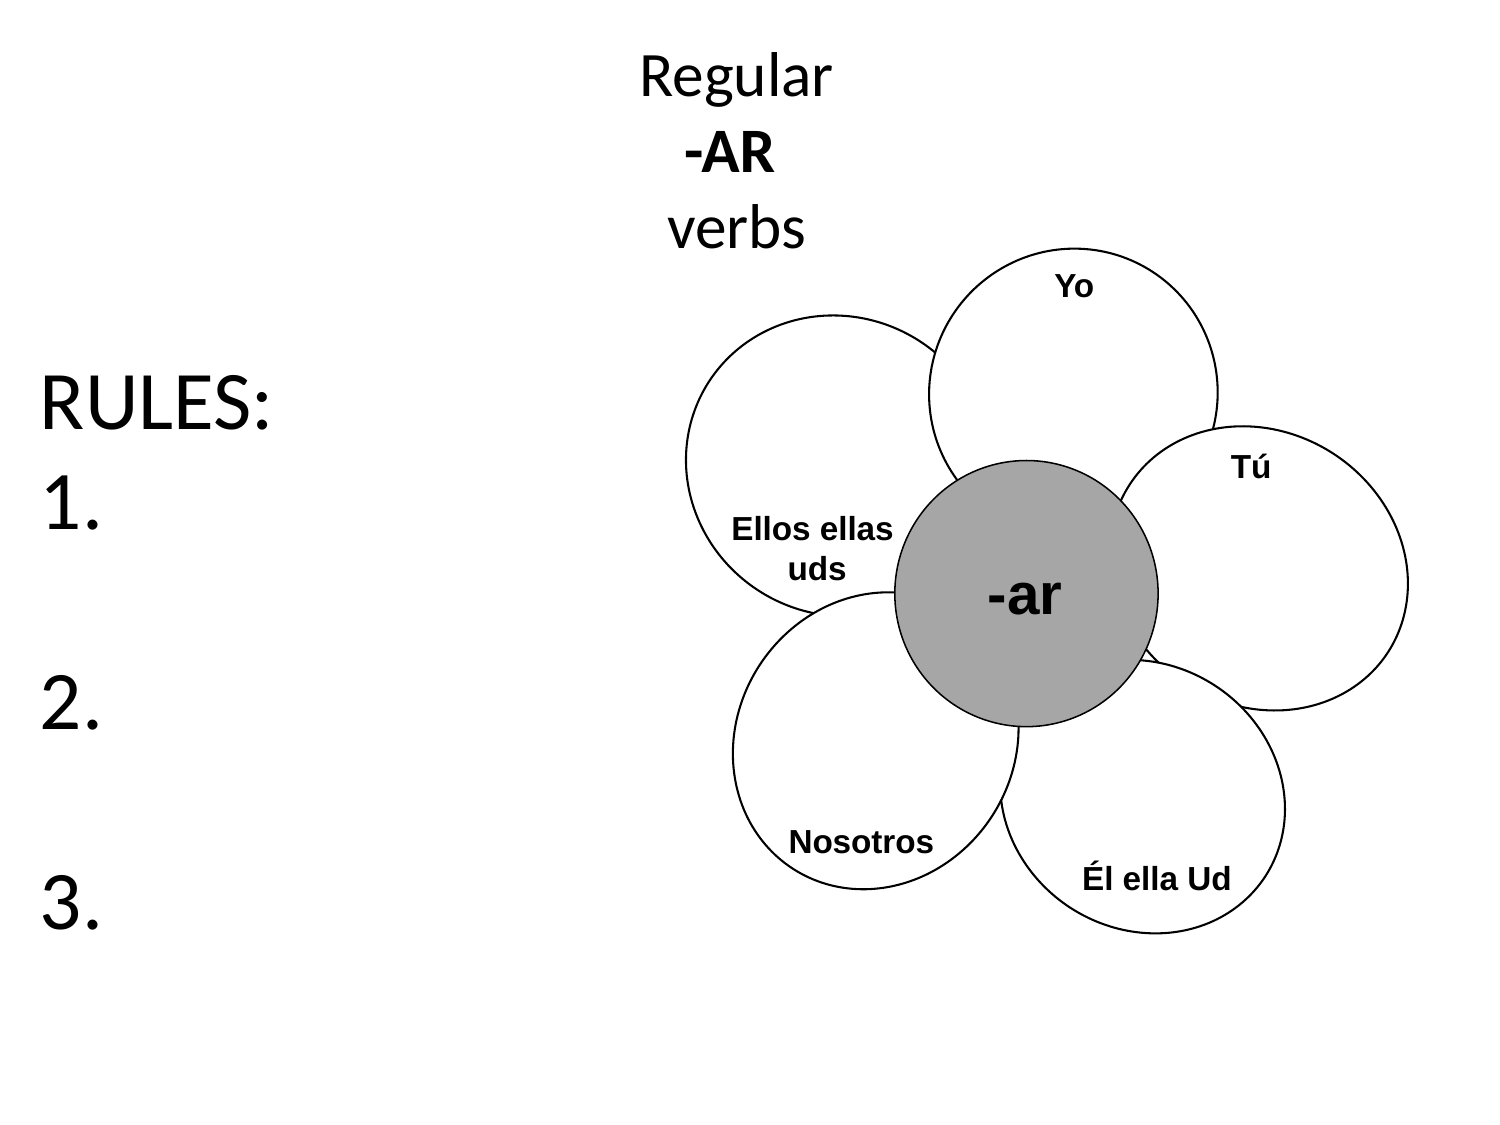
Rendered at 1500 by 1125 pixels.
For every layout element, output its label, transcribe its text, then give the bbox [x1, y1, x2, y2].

text_box [961, 460, 1092, 478]
text_box [791, 868, 939, 890]
text_box [732, 595, 1019, 861]
text_box Tú [1216, 437, 1313, 493]
text_box [929, 269, 1218, 499]
text_box [765, 595, 856, 613]
text_box RULES: 1. 2. 3. [24, 329, 625, 963]
text_box Nosotros [773, 812, 950, 868]
text_box -ar [937, 478, 1113, 704]
text_box [685, 315, 955, 499]
text_box [952, 704, 1100, 727]
text_box Yo [1039, 269, 1111, 312]
text_box [894, 595, 937, 692]
text_box [1121, 426, 1408, 711]
title Regular -AR verbs [273, 24, 1200, 269]
text_box [1113, 493, 1159, 694]
text_box Ellos ellas uds [687, 499, 938, 595]
text_box Él ella Ud [1067, 849, 1263, 905]
text_box [1001, 660, 1285, 934]
